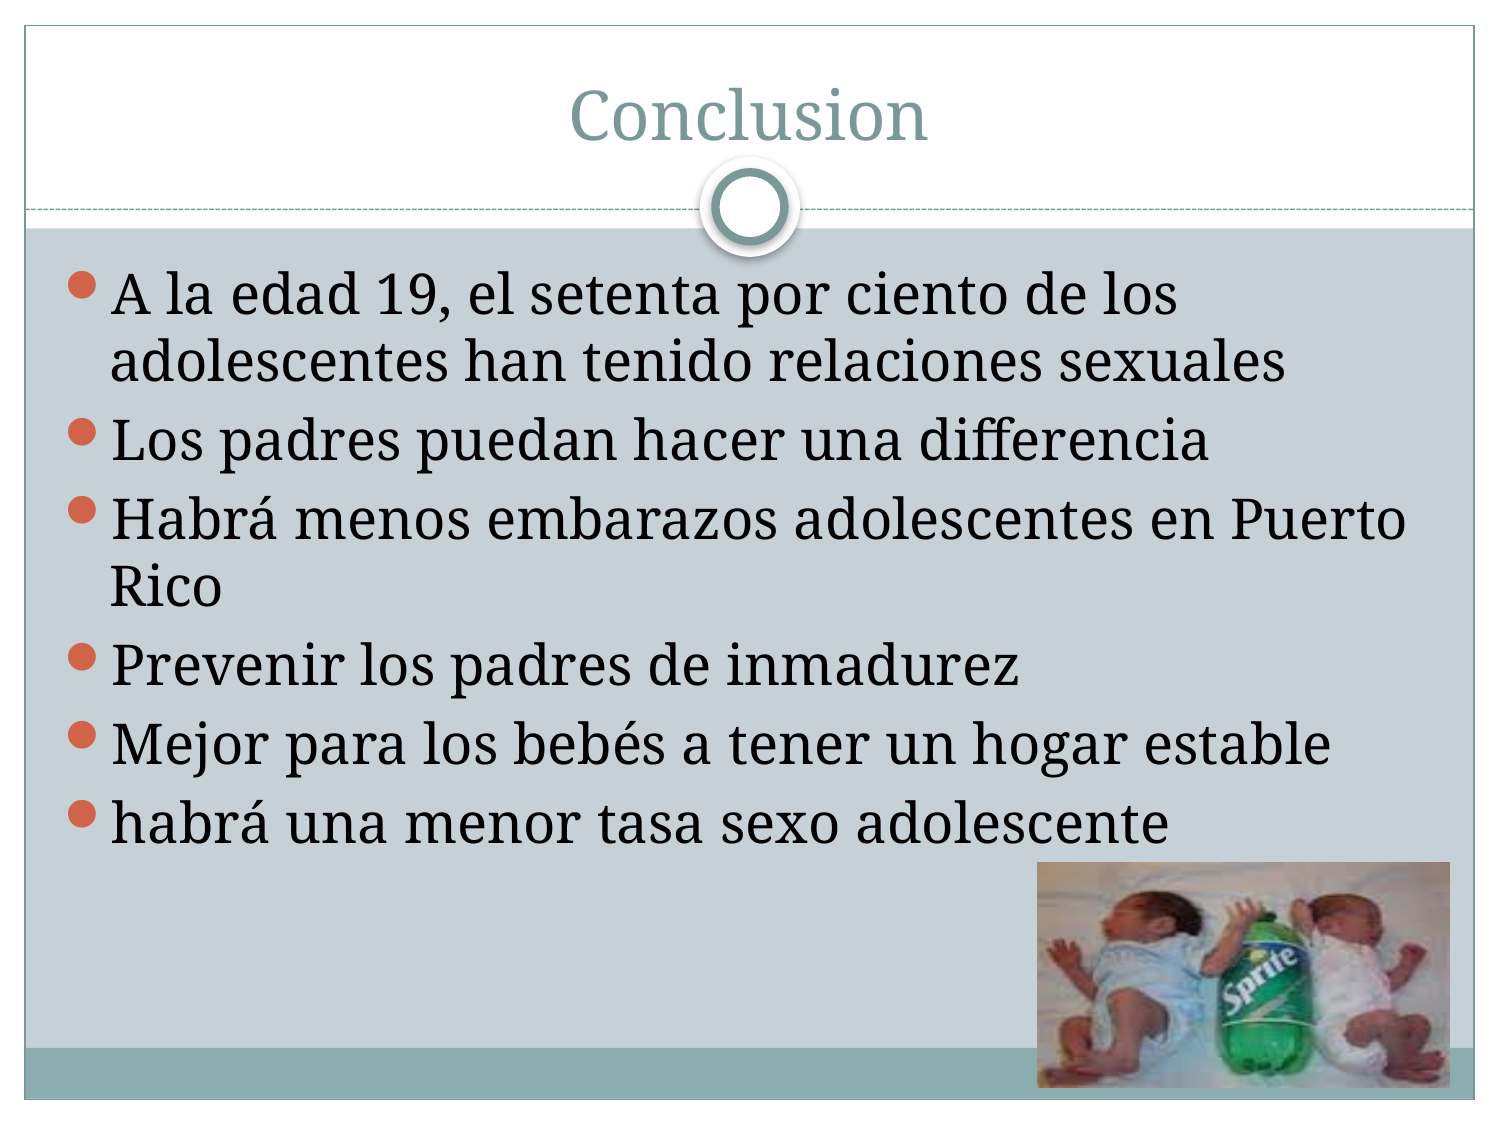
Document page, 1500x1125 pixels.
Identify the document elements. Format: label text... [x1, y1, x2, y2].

title Conclusion [49, 37, 1450, 162]
list A la edad 19, el setenta por ciento de los adolescentes han tenido relaciones sexuales Los padres puedan hacer una differencia Habrá menos embarazos adolescentes en Puerto Rico Prevenir los padres de inmadurez Mejor para los bebés a tener un hogar estable habrá una menor tasa sexo adolescente [49, 250, 1445, 1001]
picture [1037, 862, 1451, 1088]
